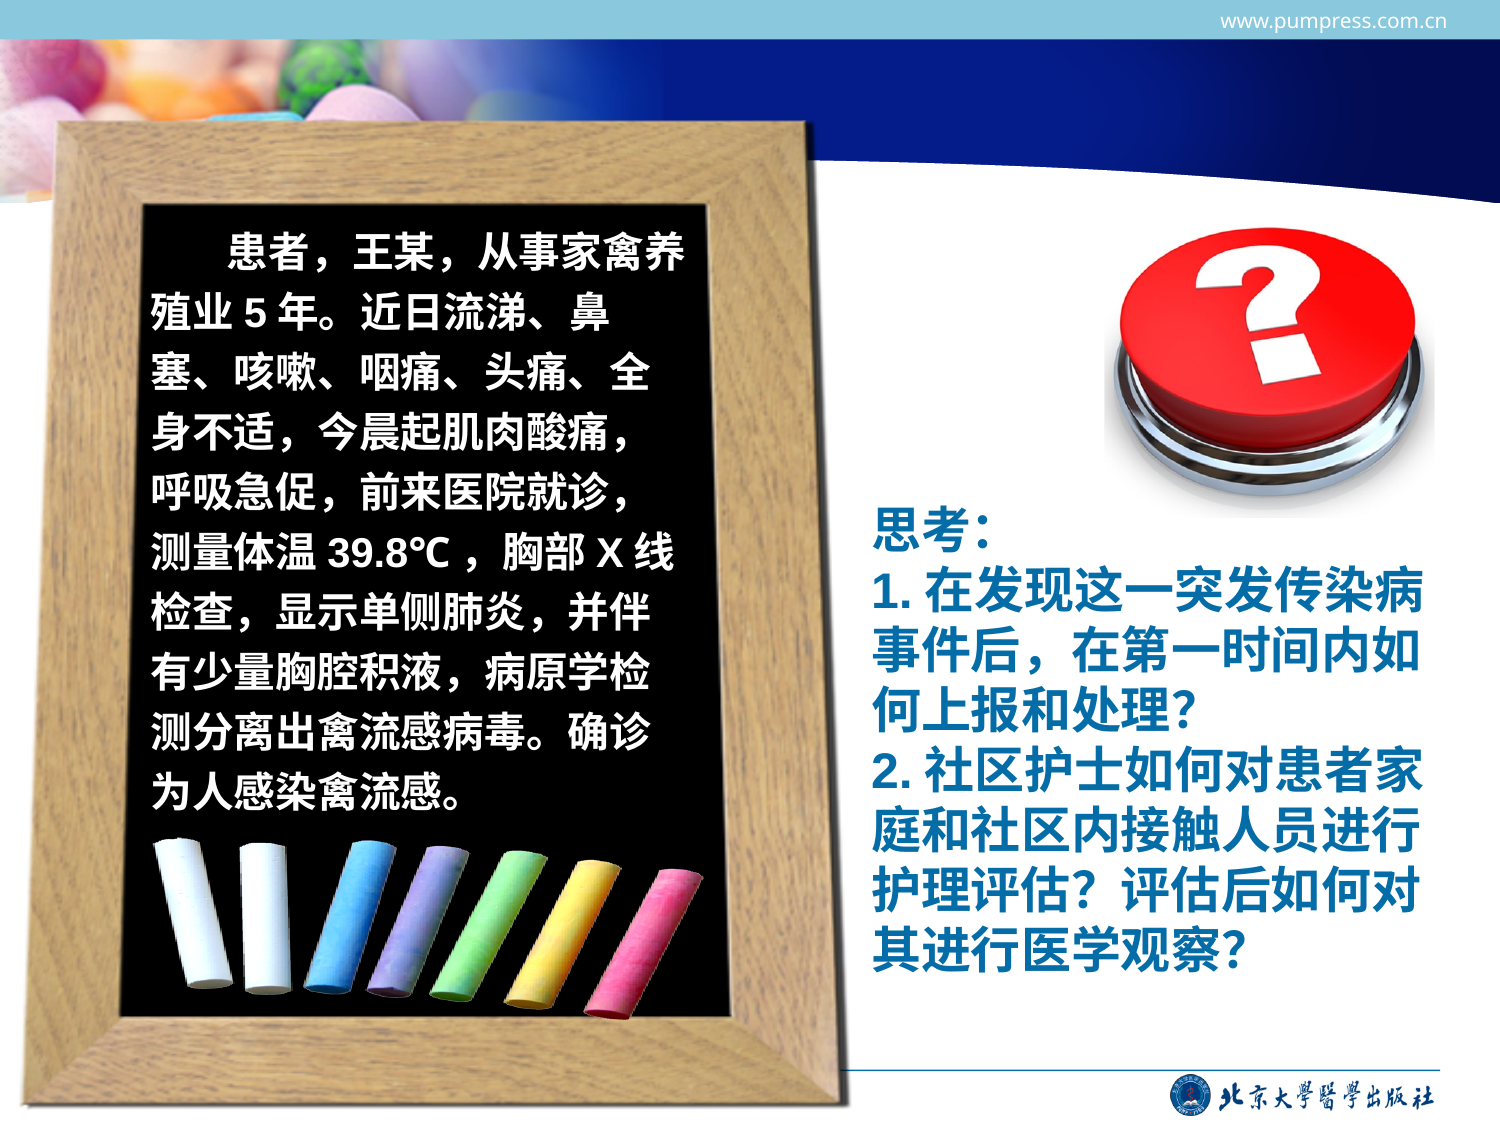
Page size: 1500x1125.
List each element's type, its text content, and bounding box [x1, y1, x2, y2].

slide_number www.pumpress.com.cn [1024, 0, 1463, 38]
picture [1170, 1074, 1436, 1118]
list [1104, 219, 1435, 518]
picture [0, 40, 1500, 1125]
text_box 思考： 1.在发现这一突发传染病事件后，在第一时间内如何上报和处理？ 2.社区护士如何对患者家庭和社区内接触人员进行护理评估？评估后如何对其进行医学观察？ [873, 491, 1471, 987]
